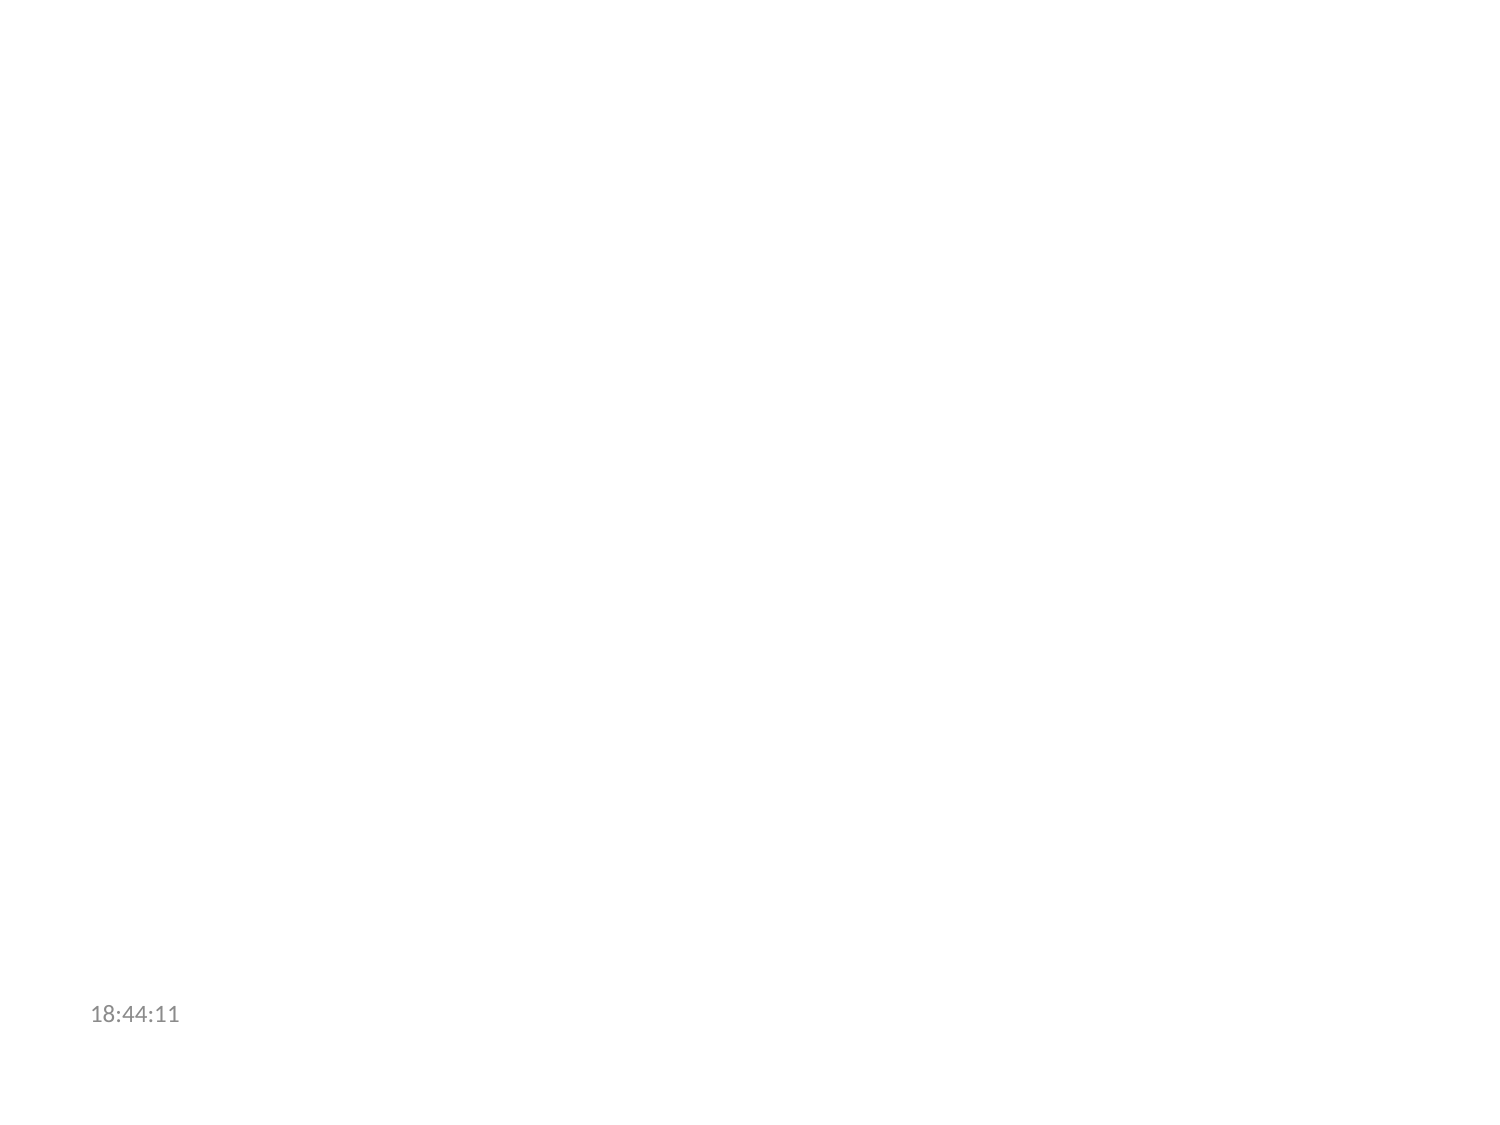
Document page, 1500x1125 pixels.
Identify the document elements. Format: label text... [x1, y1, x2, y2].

text_box 15:35:09 [75, 982, 425, 1043]
